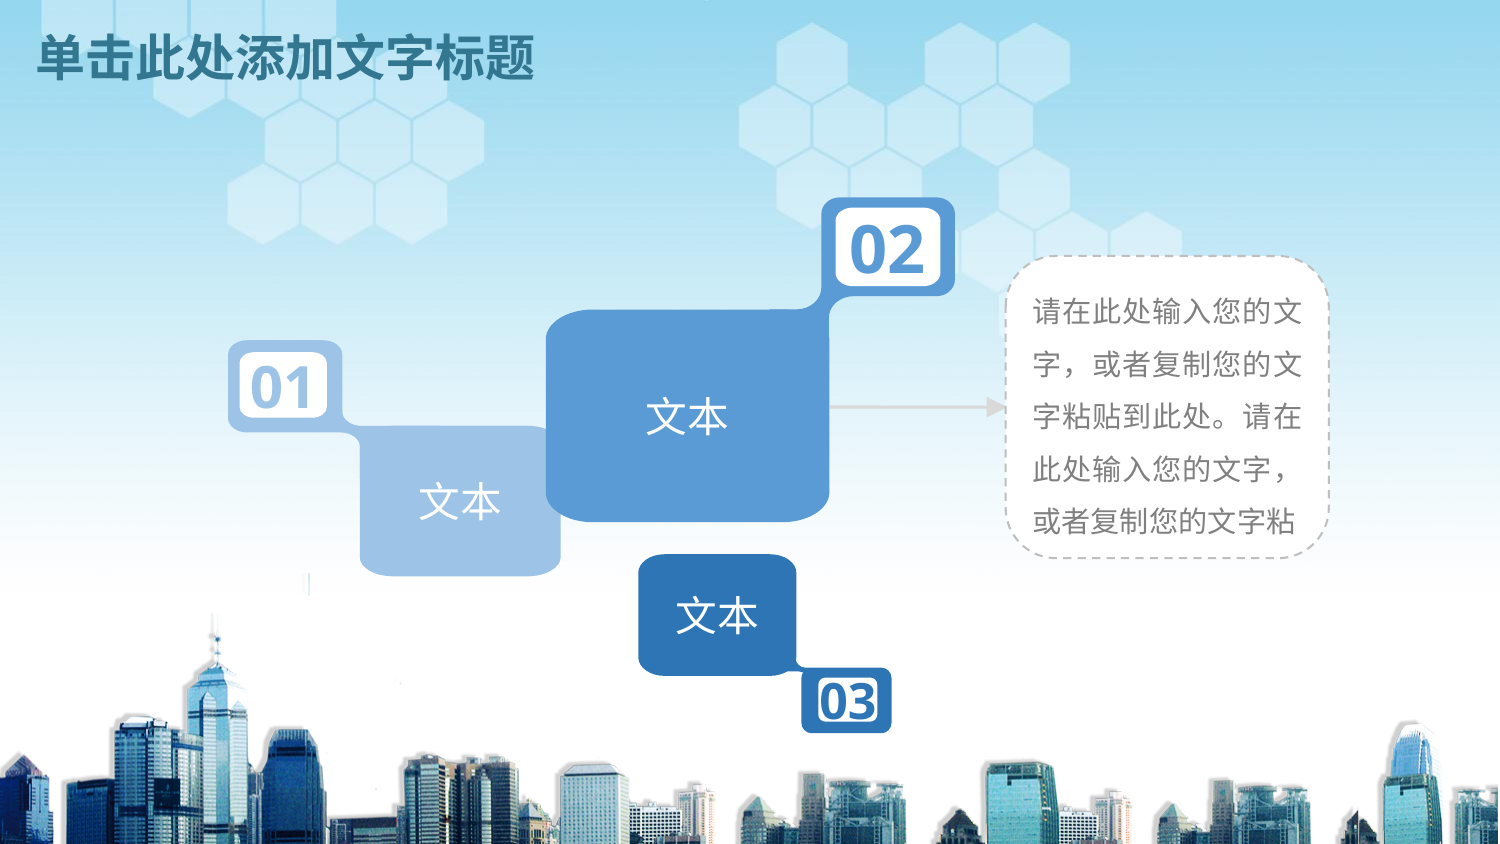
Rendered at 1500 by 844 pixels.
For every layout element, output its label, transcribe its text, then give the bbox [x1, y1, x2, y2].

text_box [545, 197, 955, 523]
text_box 请在此处输入您的文字，或者复制您的文字粘贴到此处。请在此处输入您的文字，或者复制您的文字粘 [1004, 254, 1330, 560]
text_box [228, 340, 561, 577]
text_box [638, 554, 892, 734]
picture [0, 0, 1500, 844]
